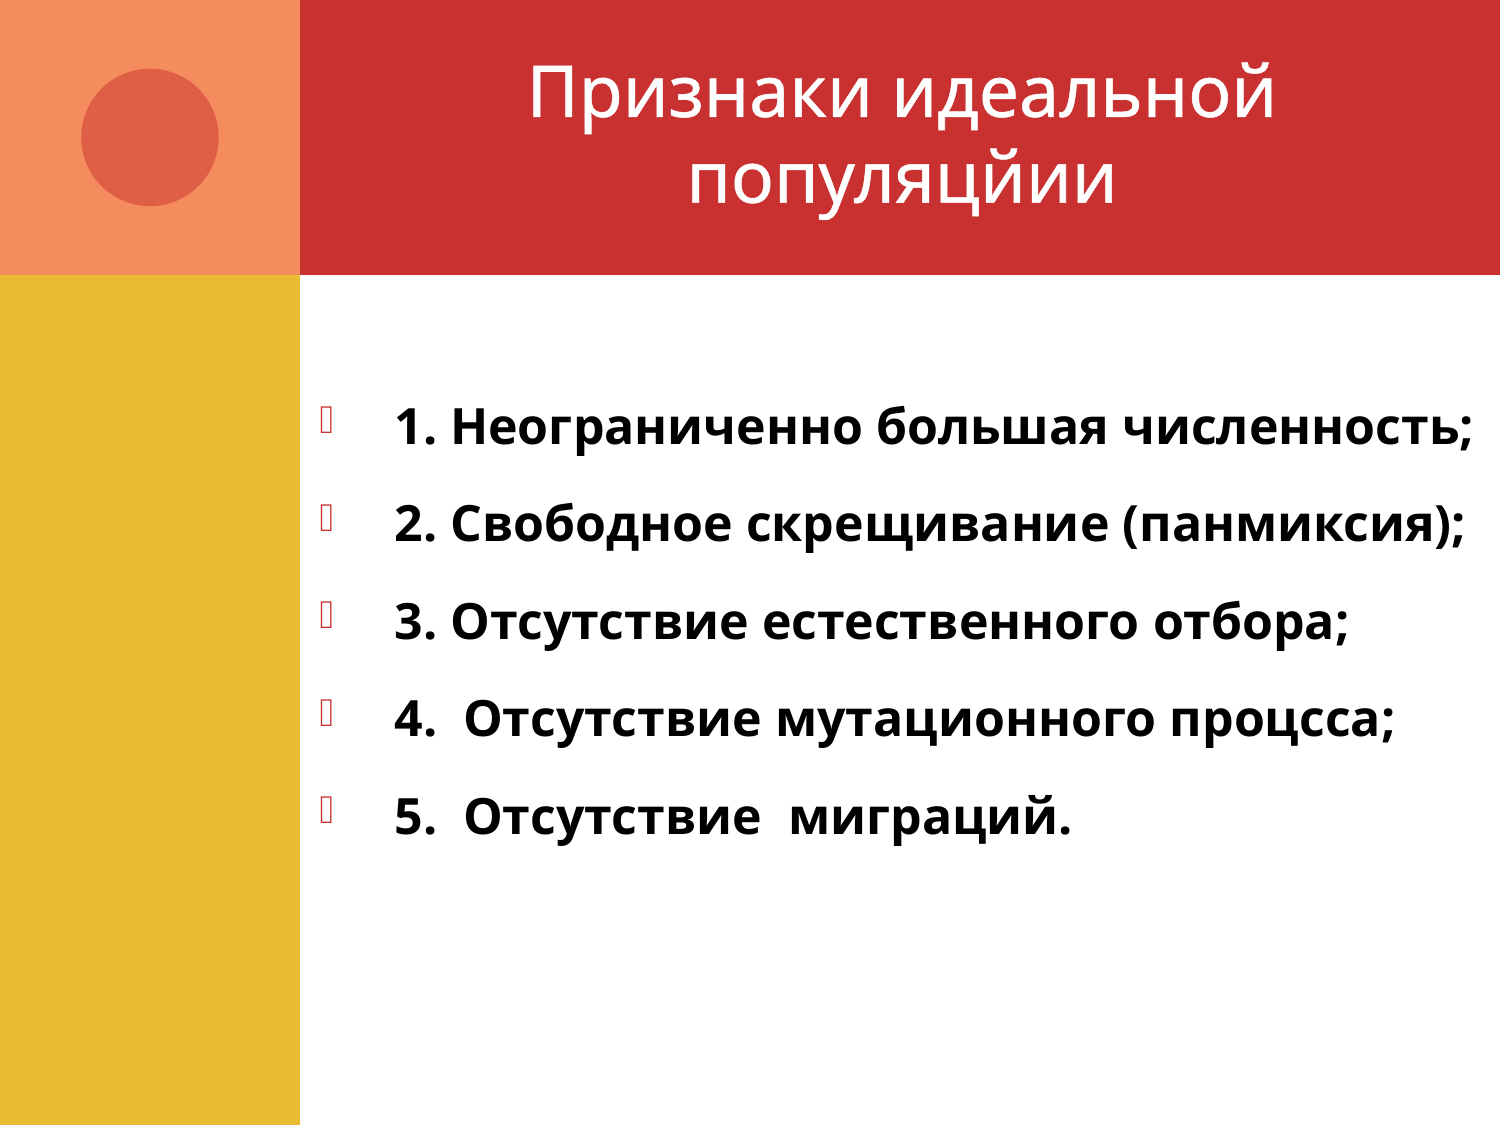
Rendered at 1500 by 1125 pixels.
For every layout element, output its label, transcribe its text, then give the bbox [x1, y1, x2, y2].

title Признаки идеальной популяцйии [304, 37, 1500, 225]
list 1. Неограниченно большая численность; 2. Свободное скрещивание (панмиксия); 3. Отсутствие естественного отбора; 4. Отсутствие мутационного процсса; 5. Отсутствие миграций. [304, 386, 1500, 1125]
